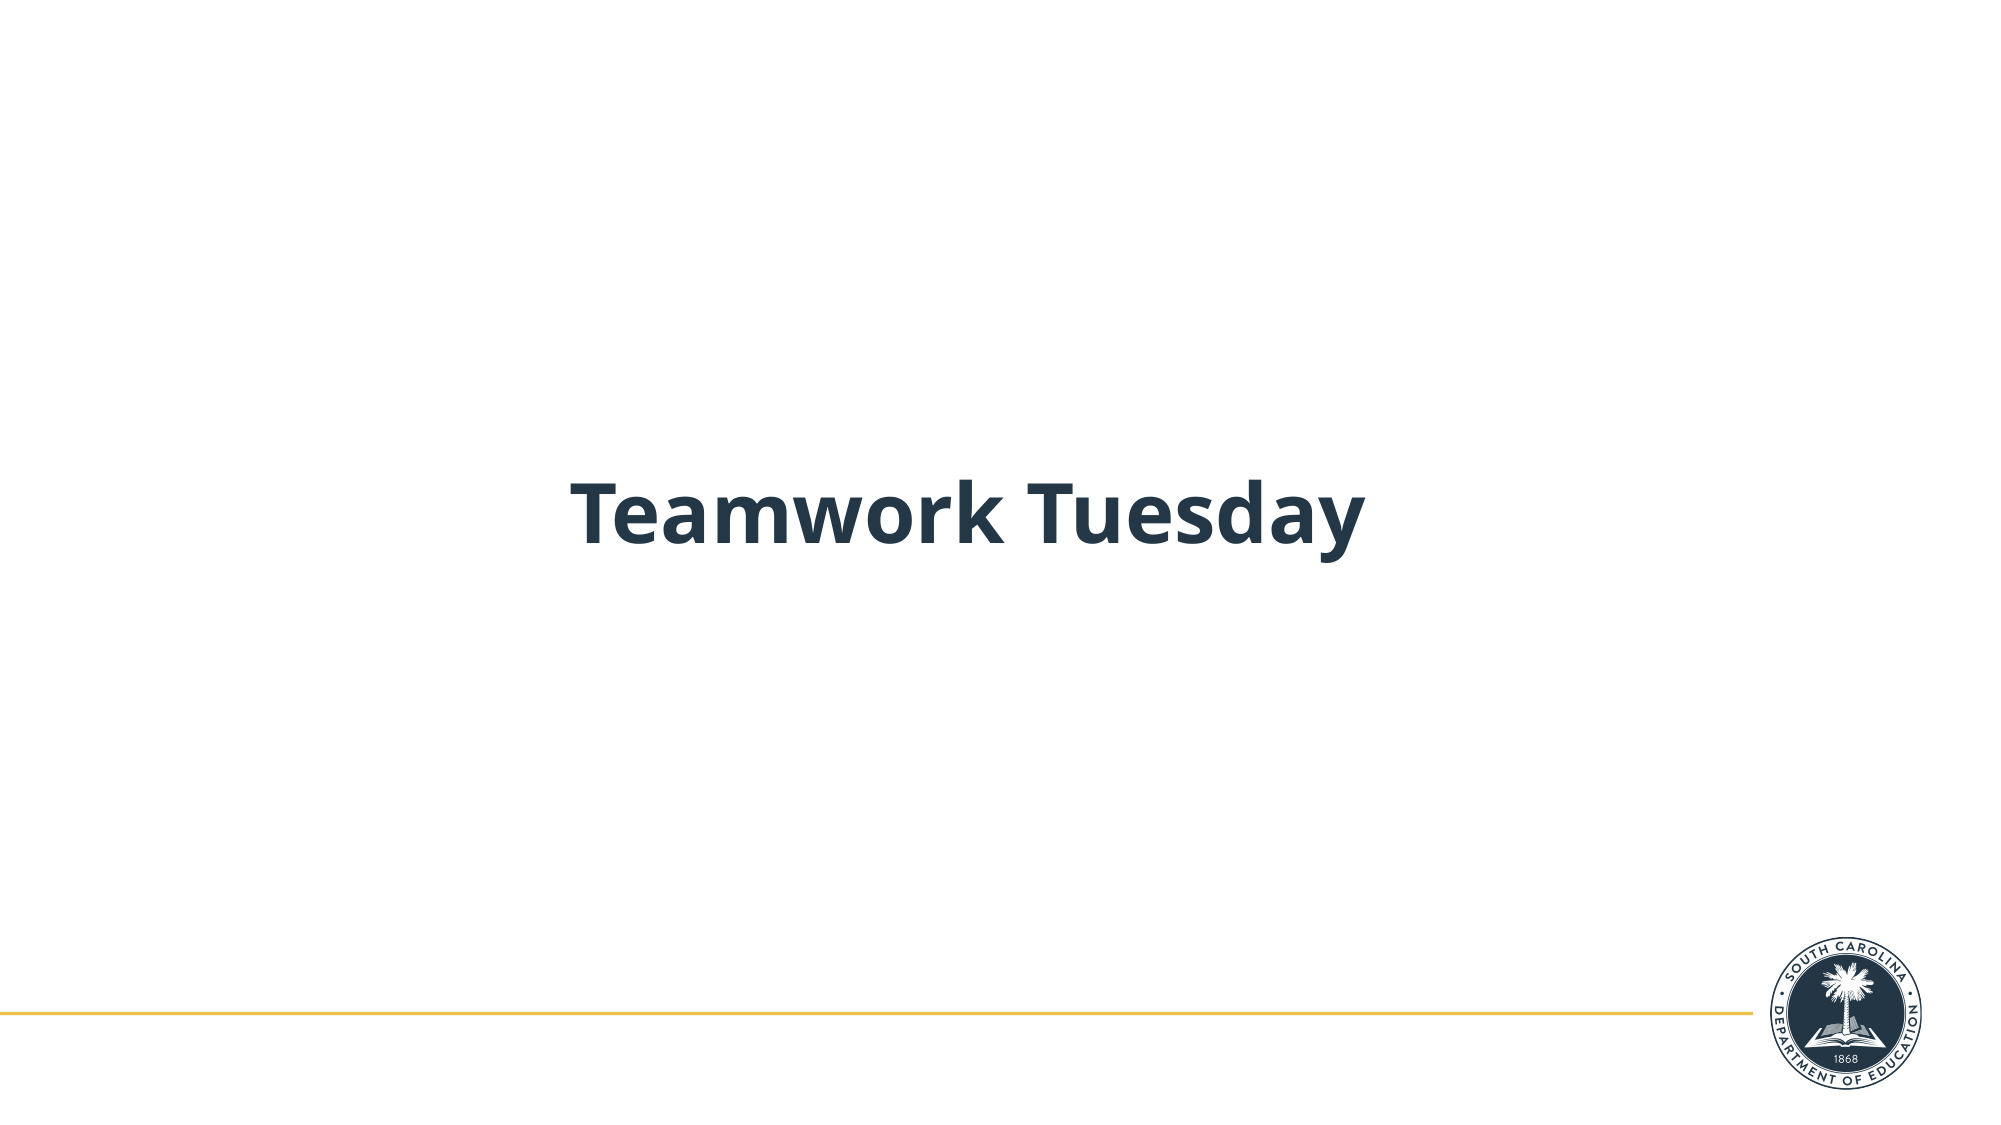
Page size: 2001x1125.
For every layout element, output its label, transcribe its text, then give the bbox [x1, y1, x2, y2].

text_box [1770, 937, 1922, 1090]
title Teamwork Tuesday [183, 490, 1753, 679]
